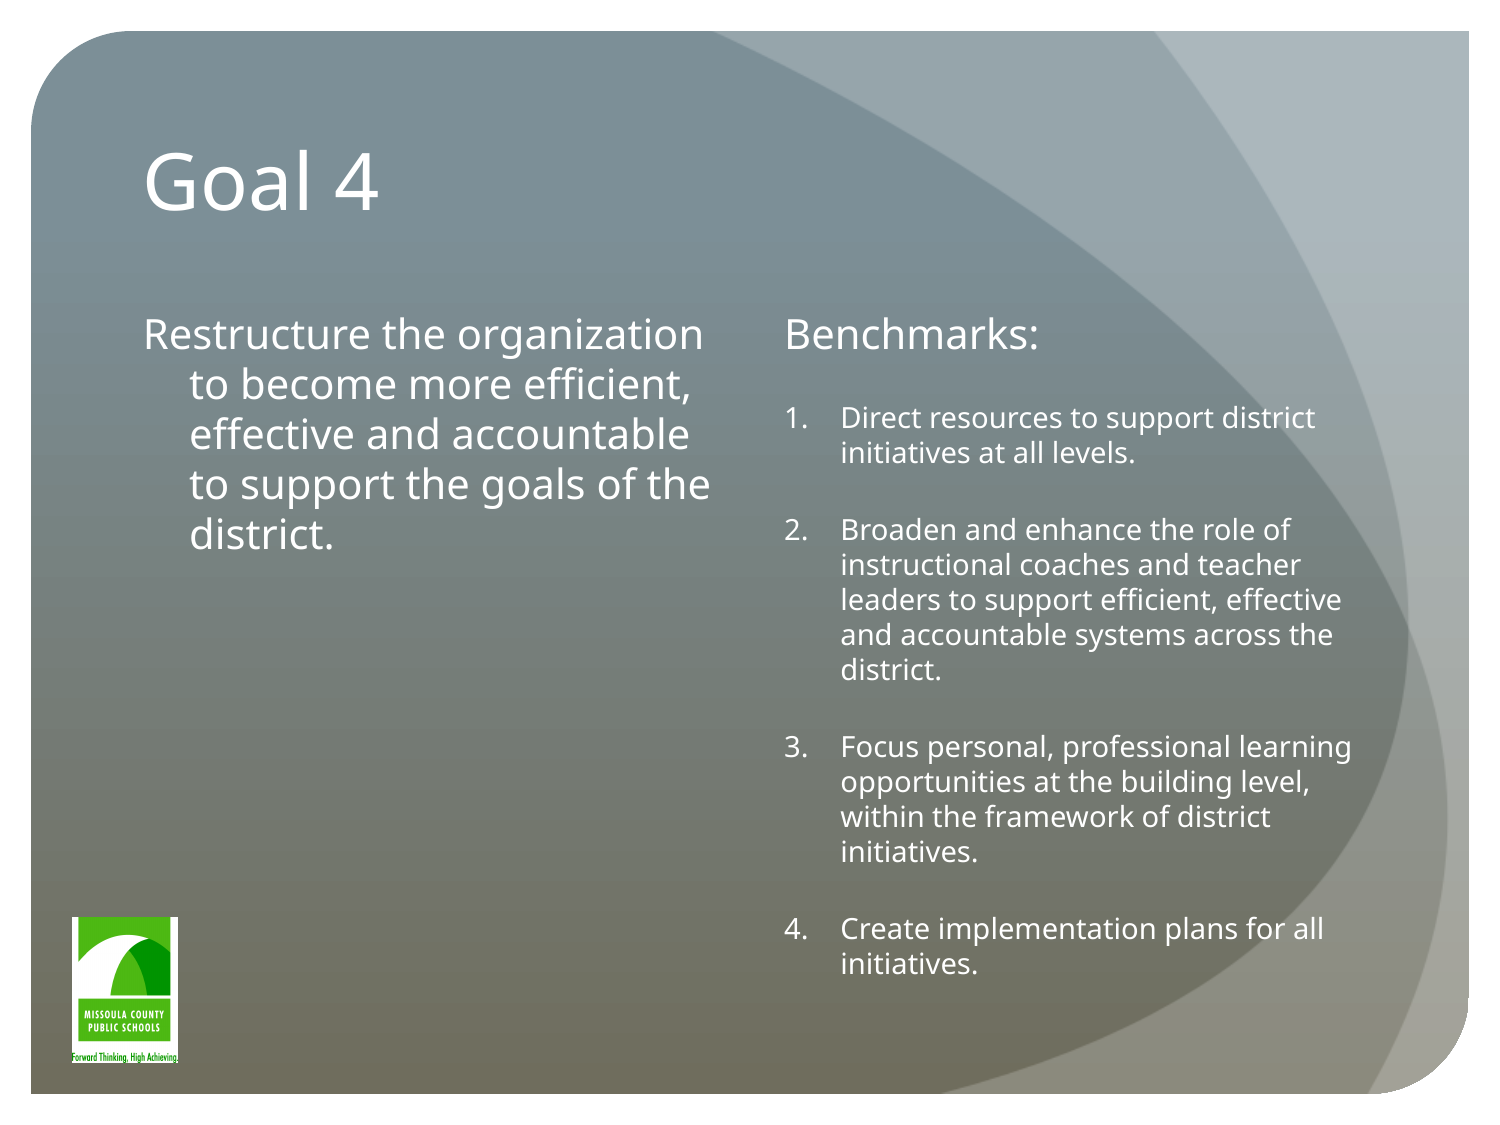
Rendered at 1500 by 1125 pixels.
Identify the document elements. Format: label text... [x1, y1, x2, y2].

title Goal 4 [127, 62, 1372, 234]
list Benchmarks: Direct resources to support district initiatives at all levels. Broaden and enhance the role of instructional coaches and teacher leaders to support efficient, effective and accountable systems across the district. Focus personal, professional learning opportunities at the building level, within the framework of district initiatives. Create implementation plans for all initiatives. [769, 299, 1370, 993]
picture [24, 30, 1473, 1094]
list Restructure the organization to become more efficient, effective and accountable to support the goals of the district. [127, 299, 728, 993]
